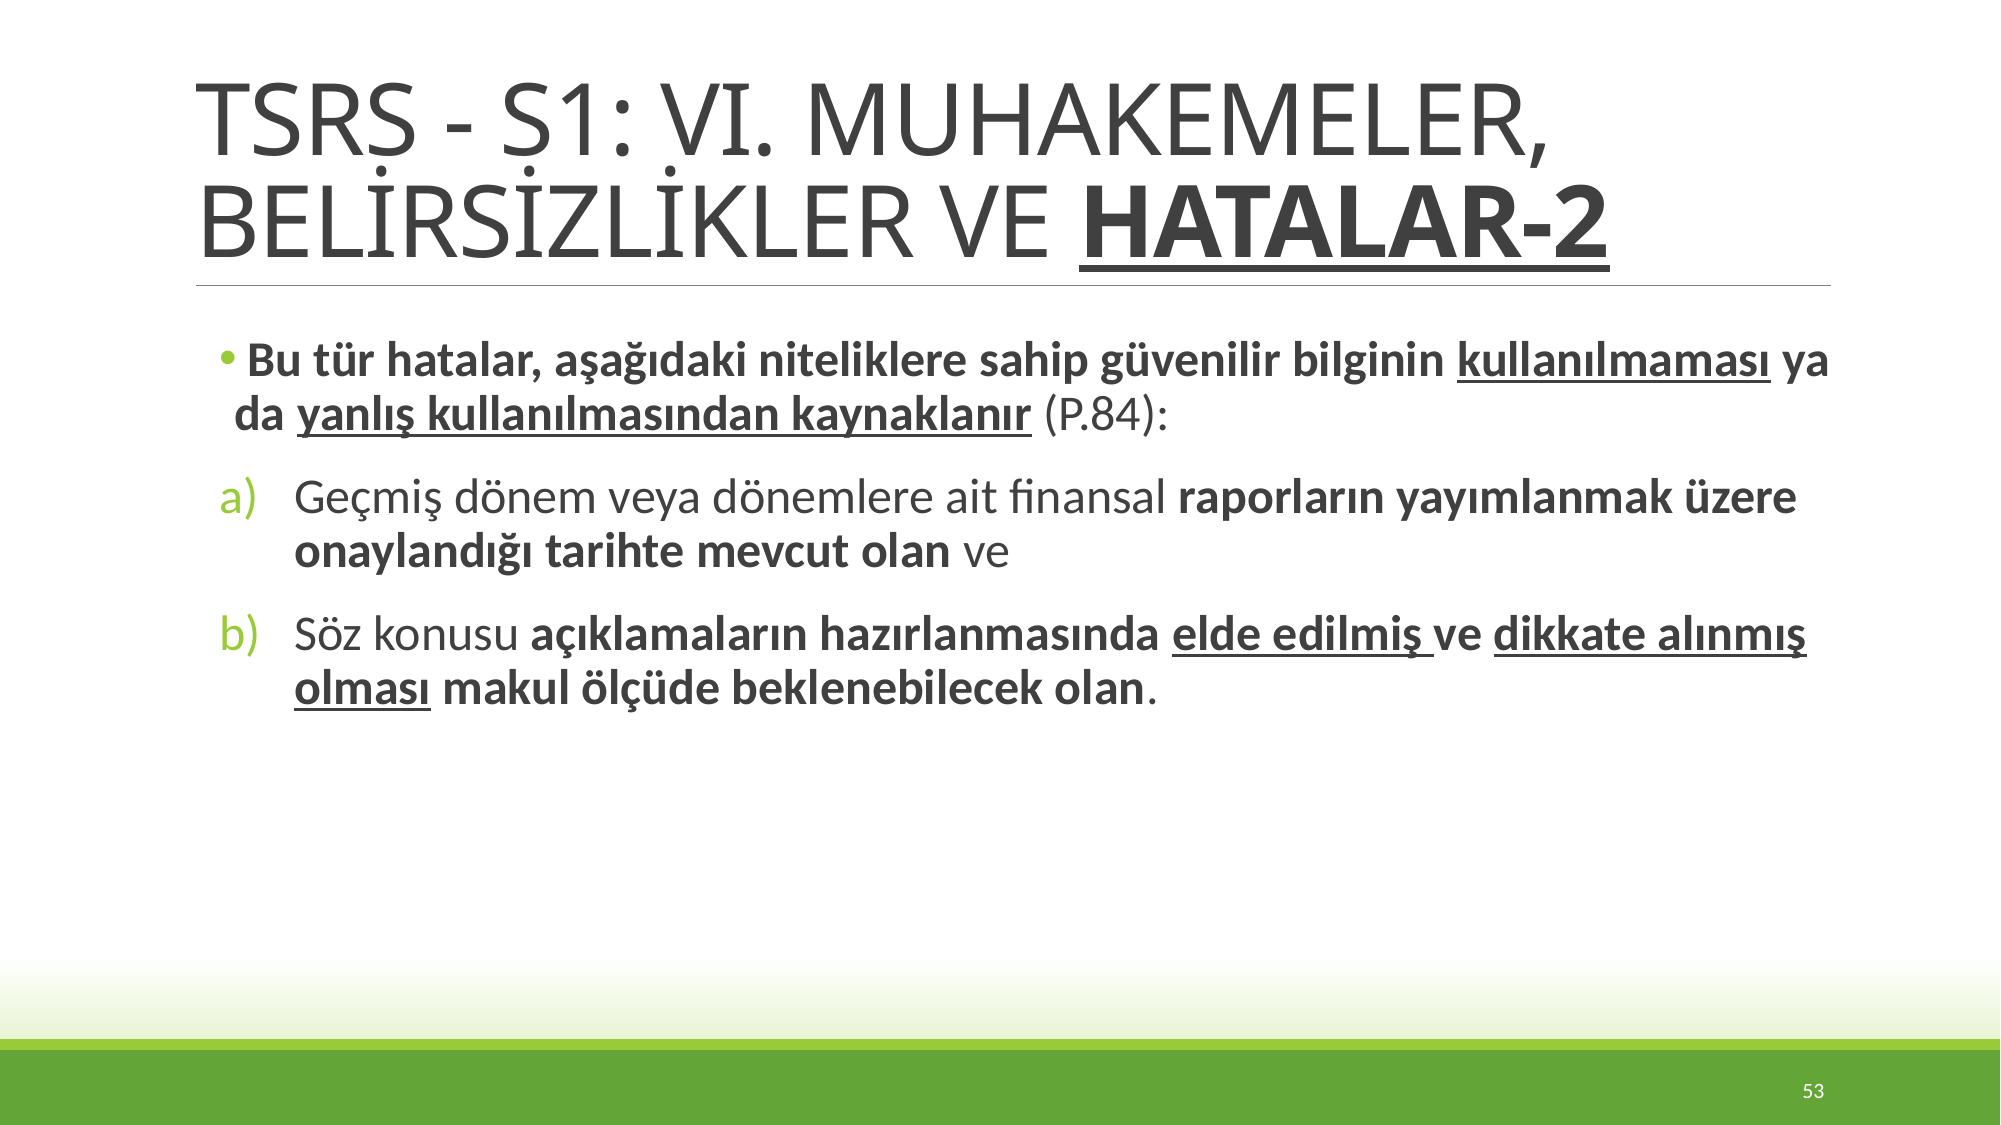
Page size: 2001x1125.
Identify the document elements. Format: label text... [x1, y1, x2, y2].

list Bu tür hatalar, aşağıdaki niteliklere sahip güvenilir bilginin kullanılmaması ya da yanlış kullanılmasından kaynaklanır (P.84): Geçmiş dönem veya dönemlere ait finansal raporların yayımlanmak üzere onaylandığı tarihte mevcut olan ve Söz konusu açıklamaların hazırlanmasında elde edilmiş ve dikkate alınmış olması makul ölçüde beklenebilecek olan. [219, 325, 1885, 986]
title TSRS - S1: VI. MUHAKEMELER, BELİRSİZLİKLER VE HATALAR-2 [180, 47, 1830, 285]
slide_number 53 [1624, 1059, 1840, 1120]
